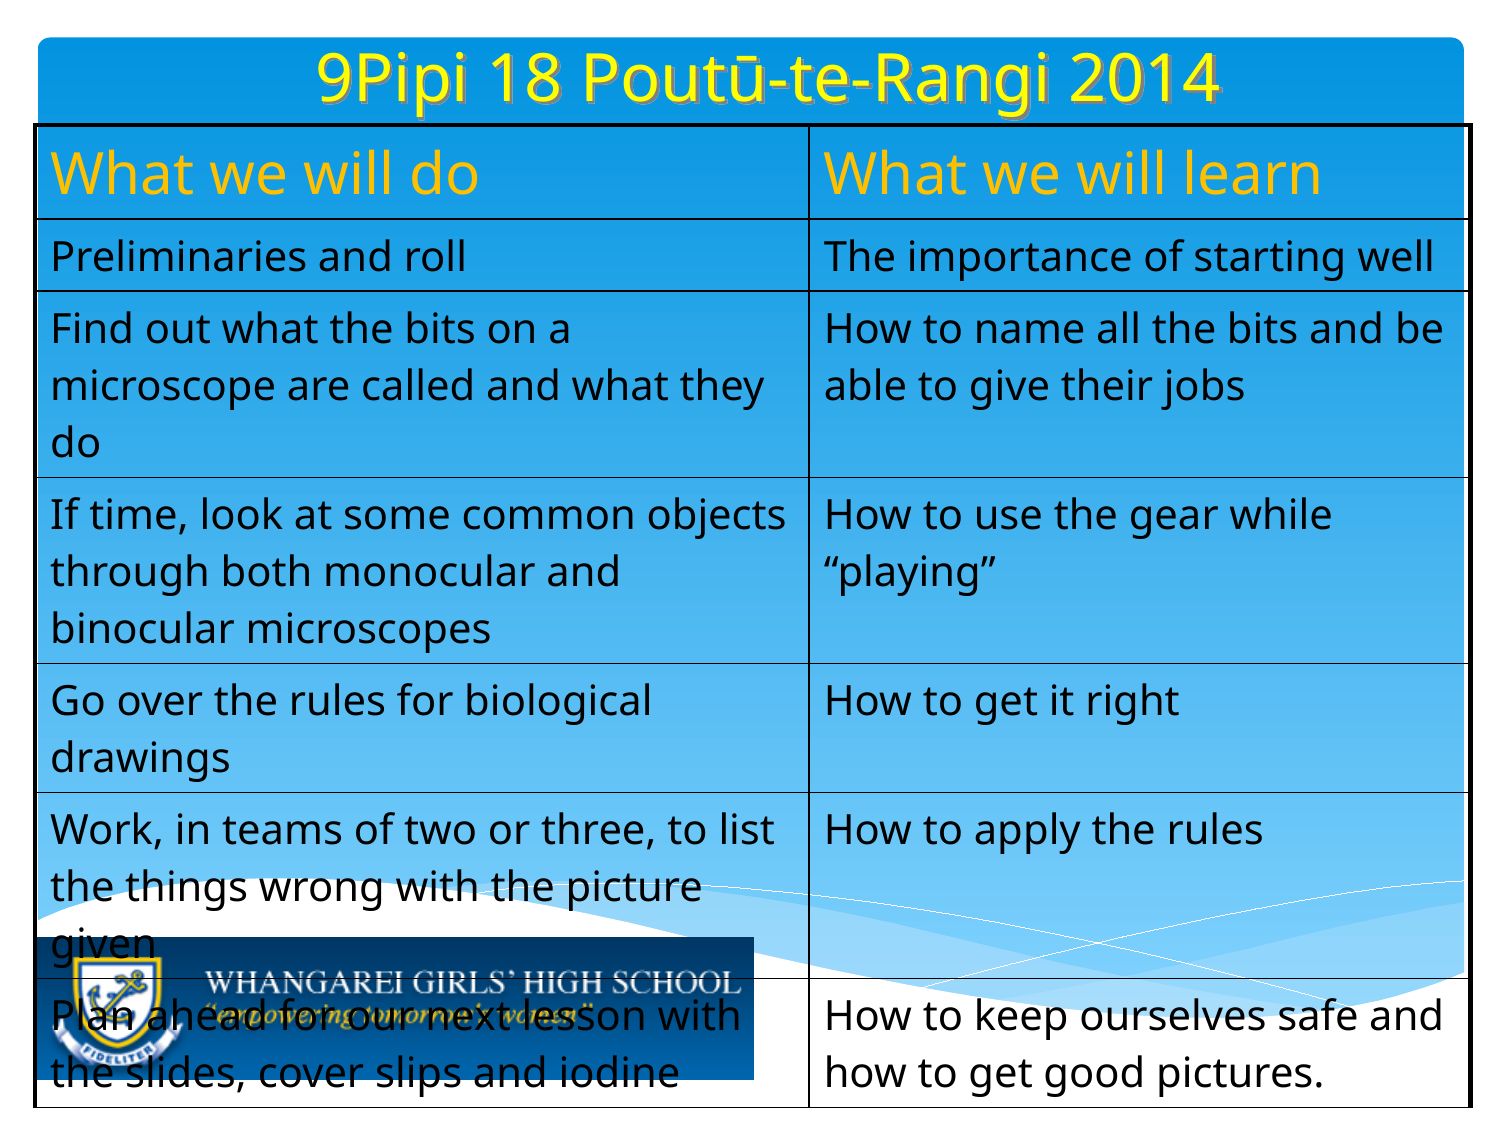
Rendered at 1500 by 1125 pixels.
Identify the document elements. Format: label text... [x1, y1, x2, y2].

table_cell How to use the gear while “playing” [810, 478, 1468, 663]
table_cell How to name all the bits and be able to give their jobs [810, 292, 1468, 477]
table_cell How to apply the rules [810, 793, 1468, 978]
table_cell Plan ahead for our next lesson with the slides, cover slips and iodine [37, 979, 808, 1107]
table_cell If time, look at some common objects through both monocular and binocular microscopes [37, 478, 808, 663]
text_box 9Pipi 18 Poutū-te-Rangi 2014 [162, 24, 1375, 123]
table_header What we will learn [810, 127, 1468, 218]
picture [37, 937, 754, 1080]
table_cell Find out what the bits on a microscope are called and what they do [37, 292, 808, 477]
table_cell How to get it right [810, 664, 1468, 792]
table_cell Work, in teams of two or three, to list the things wrong with the picture given [37, 793, 808, 978]
table_cell The importance of starting well [810, 220, 1468, 290]
table_cell Go over the rules for biological drawings [37, 664, 808, 792]
table_cell How to keep ourselves safe and how to get good pictures. [810, 979, 1468, 1107]
table_cell Preliminaries and roll [37, 220, 808, 290]
table_header What we will do [37, 127, 808, 218]
